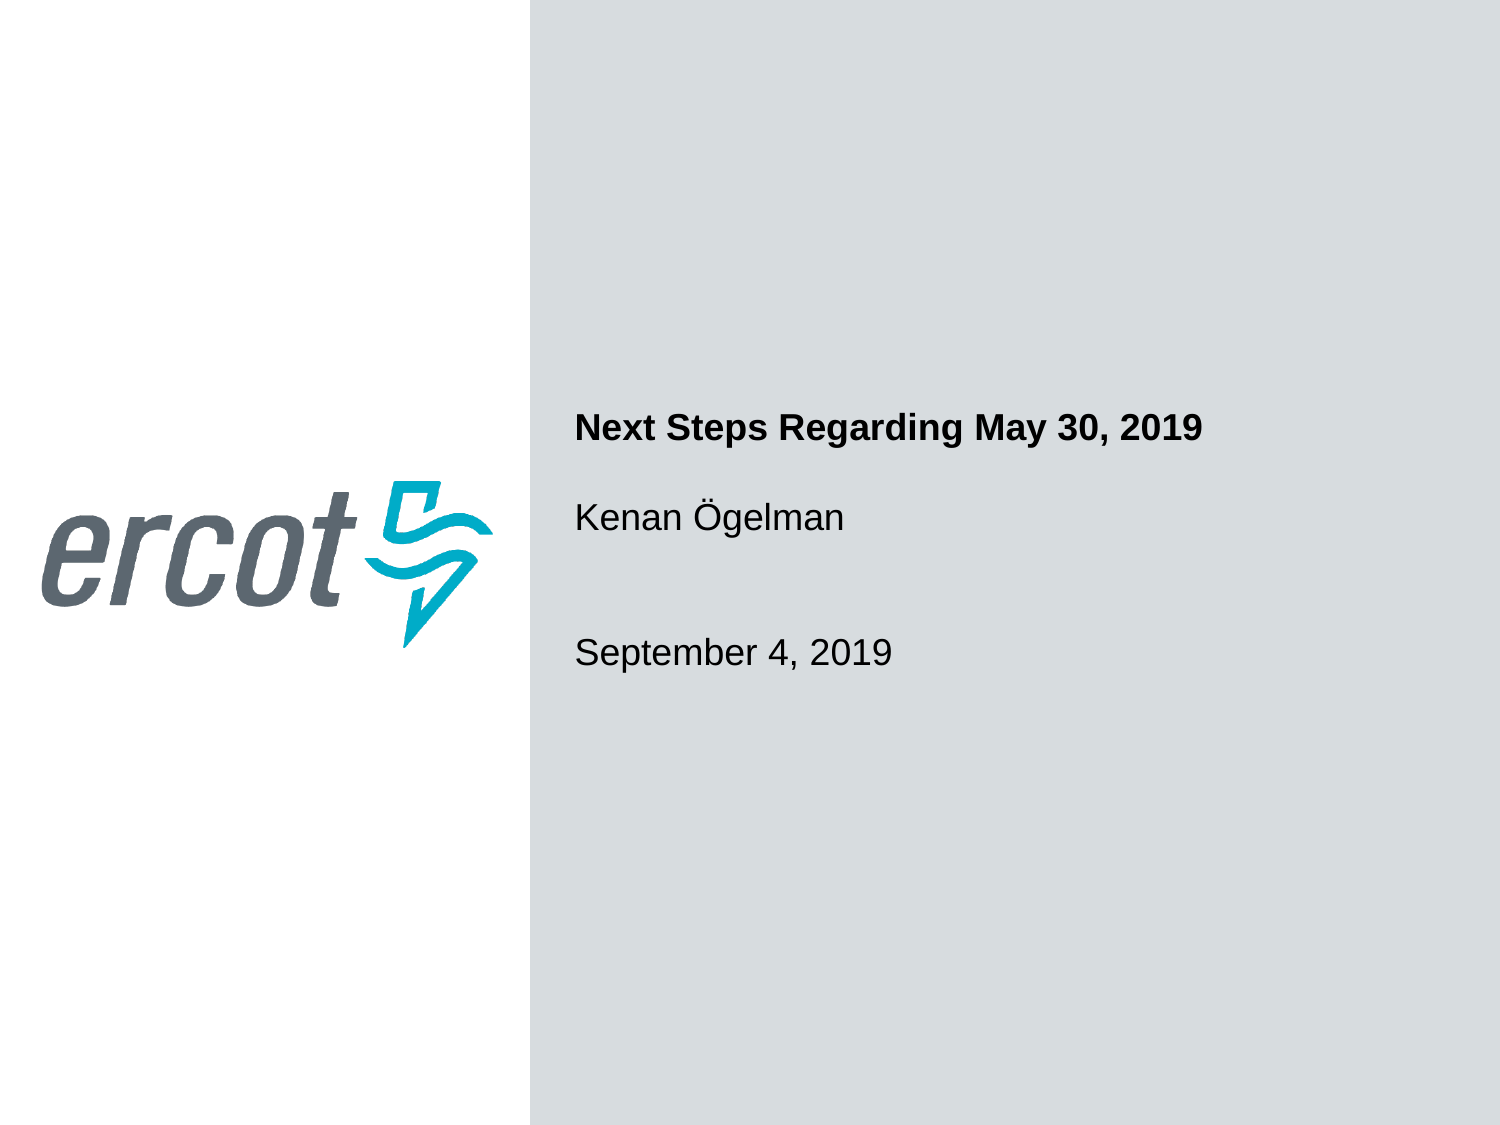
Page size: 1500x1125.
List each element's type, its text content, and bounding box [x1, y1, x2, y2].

text_box Next Steps Regarding May 30, 2019 Kenan Ögelman September 4, 2019 [559, 395, 1486, 681]
picture [32, 471, 501, 654]
